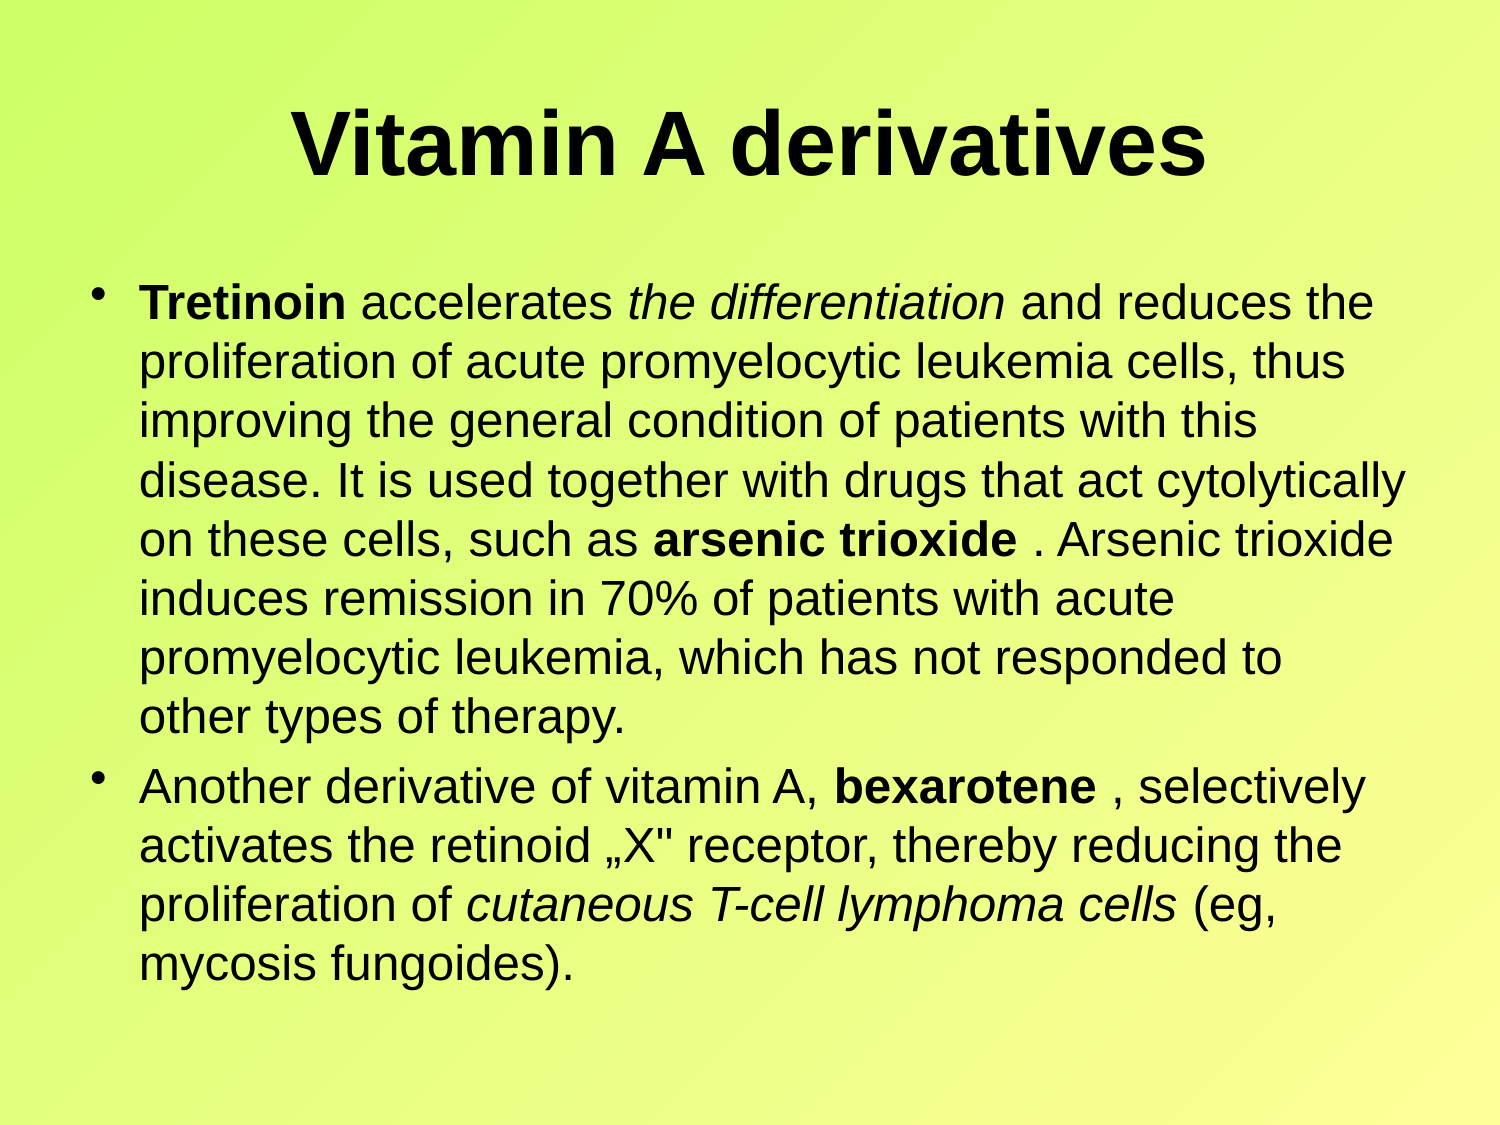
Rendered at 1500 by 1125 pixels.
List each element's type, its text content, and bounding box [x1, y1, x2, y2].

title Vitamin A derivatives [75, 45, 1425, 233]
list Tretinoin accelerates the differentiation and reduces the proliferation of acute promyelocytic leukemia cells, thus improving the general condition of patients with this disease. It is used together with drugs that act cytolytically on these cells, such as arsenic trioxide . Arsenic trioxide induces remission in 70% of patients with acute promyelocytic leukemia, which has not responded to other types of therapy. Another derivative of vitamin A, bexarotene , selectively activates the retinoid „X" receptor, thereby reducing the proliferation of cutaneous T-cell lymphoma cells (eg, mycosis fungoides). [75, 262, 1425, 1005]
